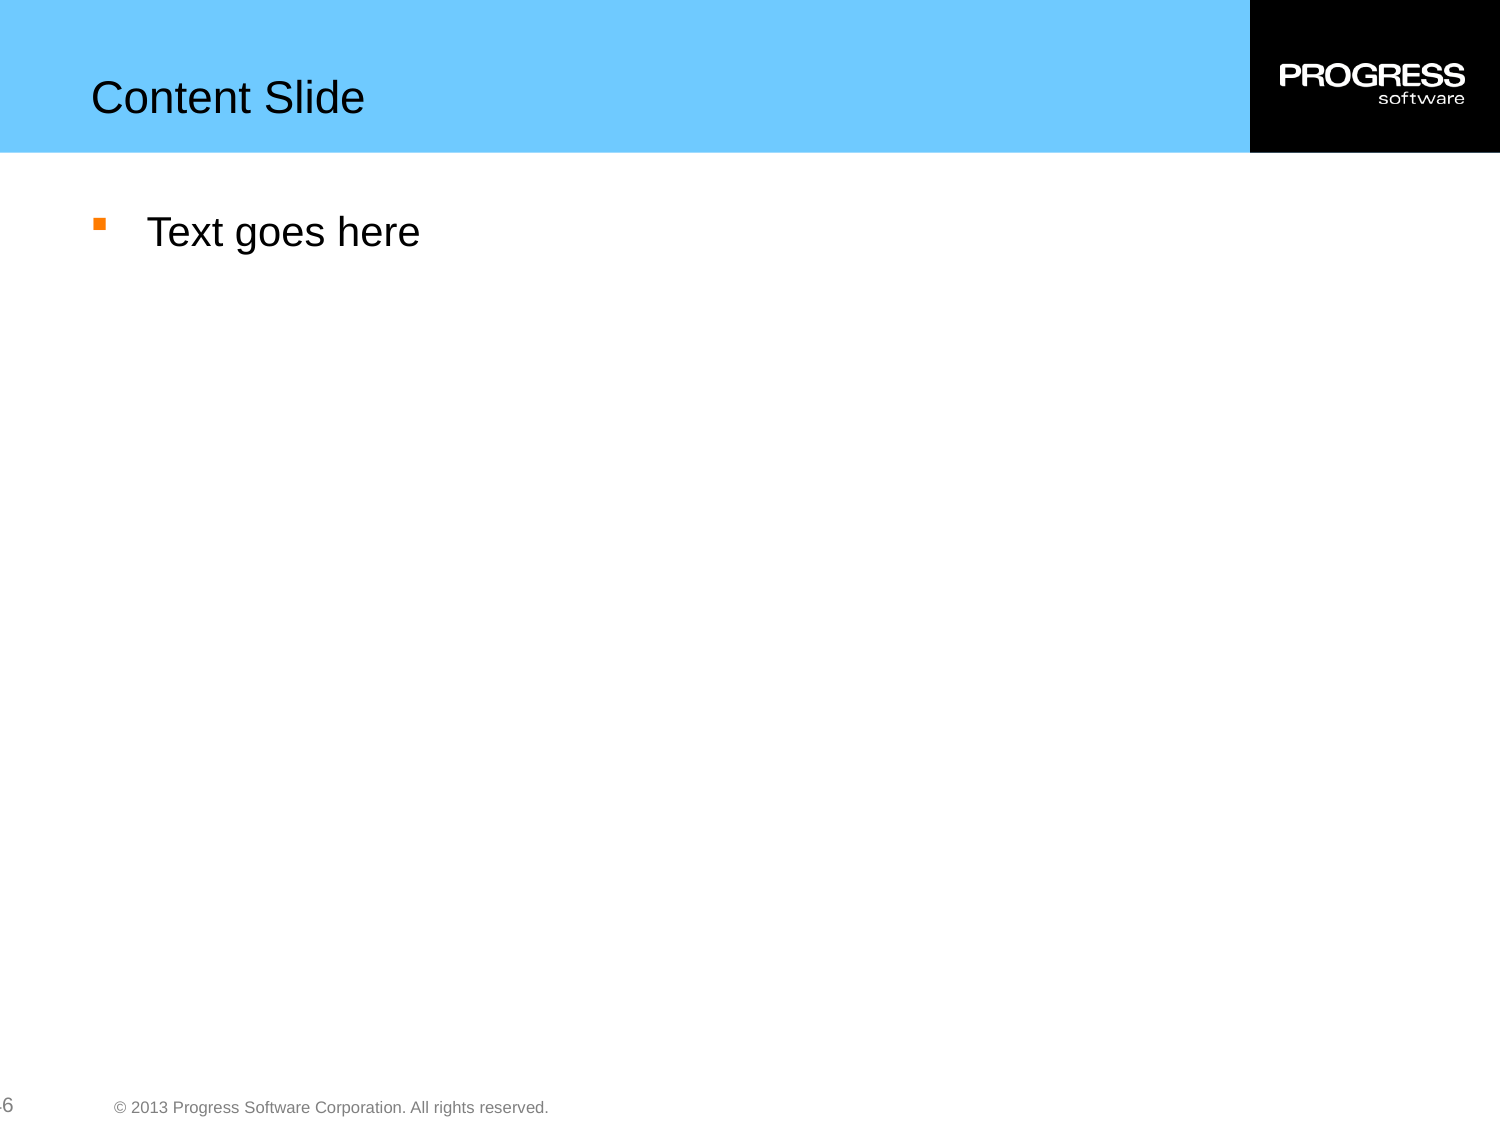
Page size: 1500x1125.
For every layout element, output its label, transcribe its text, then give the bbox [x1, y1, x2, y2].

picture [1280, 63, 1465, 104]
list Text goes here [75, 196, 1351, 1068]
title Content Slide [75, 64, 1201, 132]
